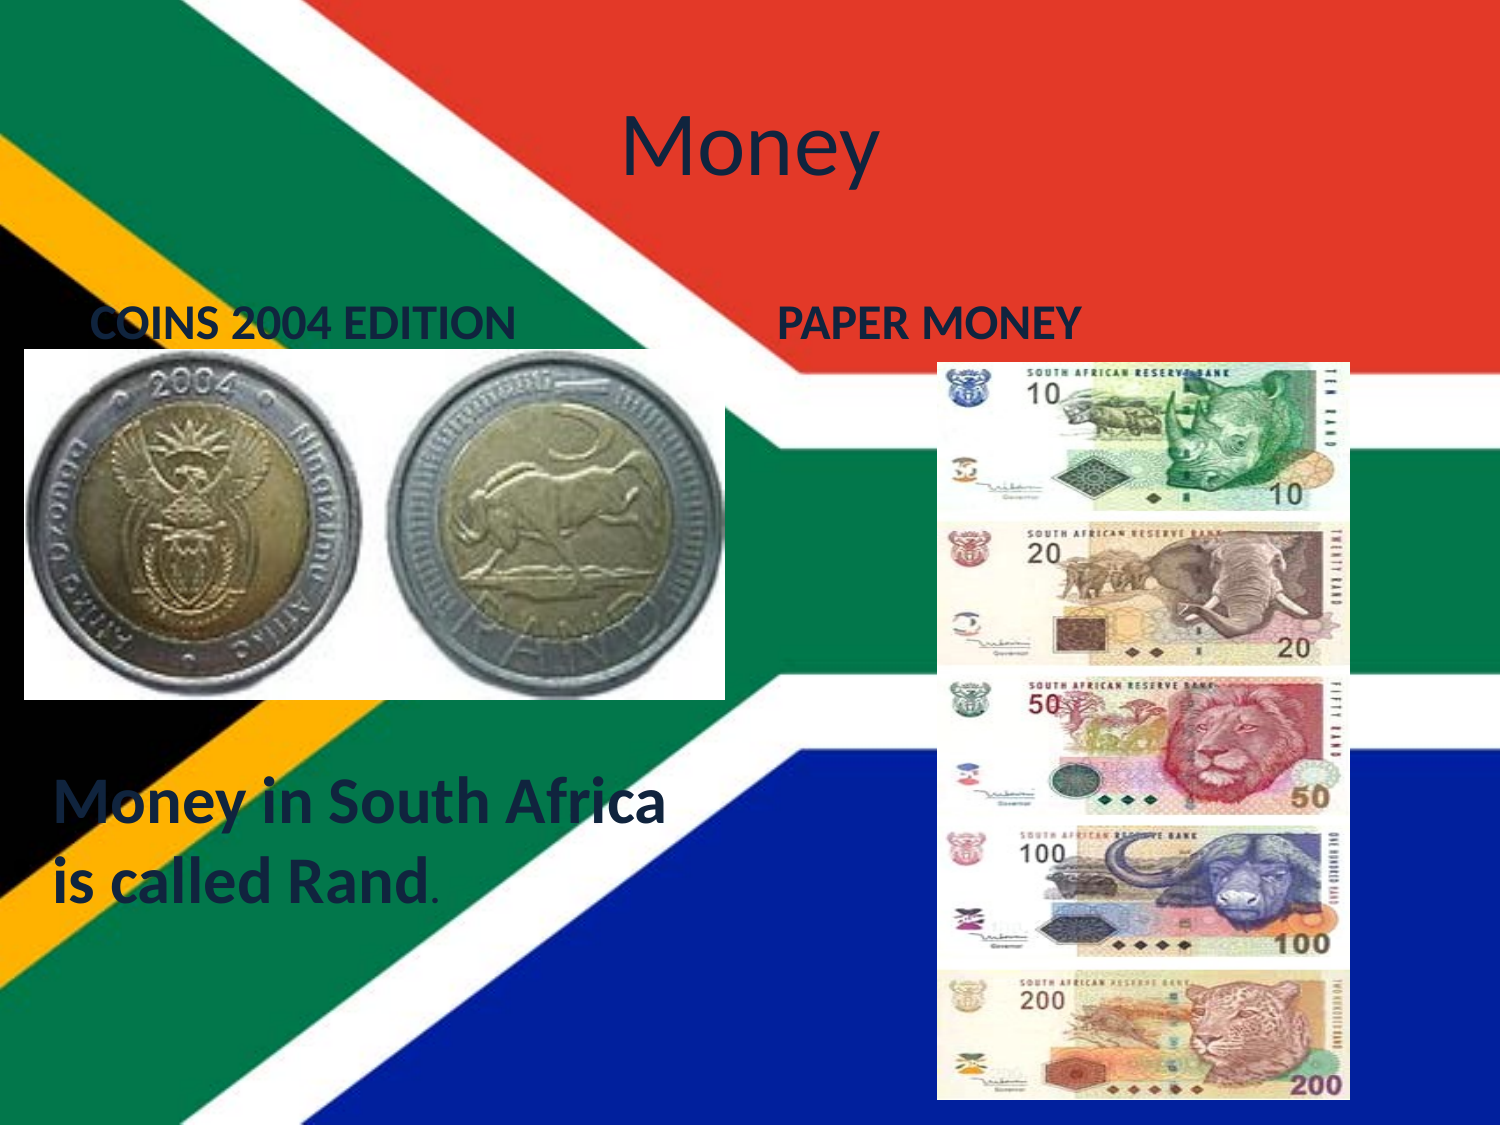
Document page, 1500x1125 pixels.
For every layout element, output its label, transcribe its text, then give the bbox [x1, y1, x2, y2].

title Money [74, 44, 1426, 233]
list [937, 362, 1351, 1101]
text_box Money in South Africa is called Rand. [37, 749, 713, 925]
list COINS 2004 EDITION [74, 251, 738, 357]
list PAPER MONEY [761, 251, 1426, 357]
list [24, 349, 726, 701]
picture [0, 0, 1500, 1125]
